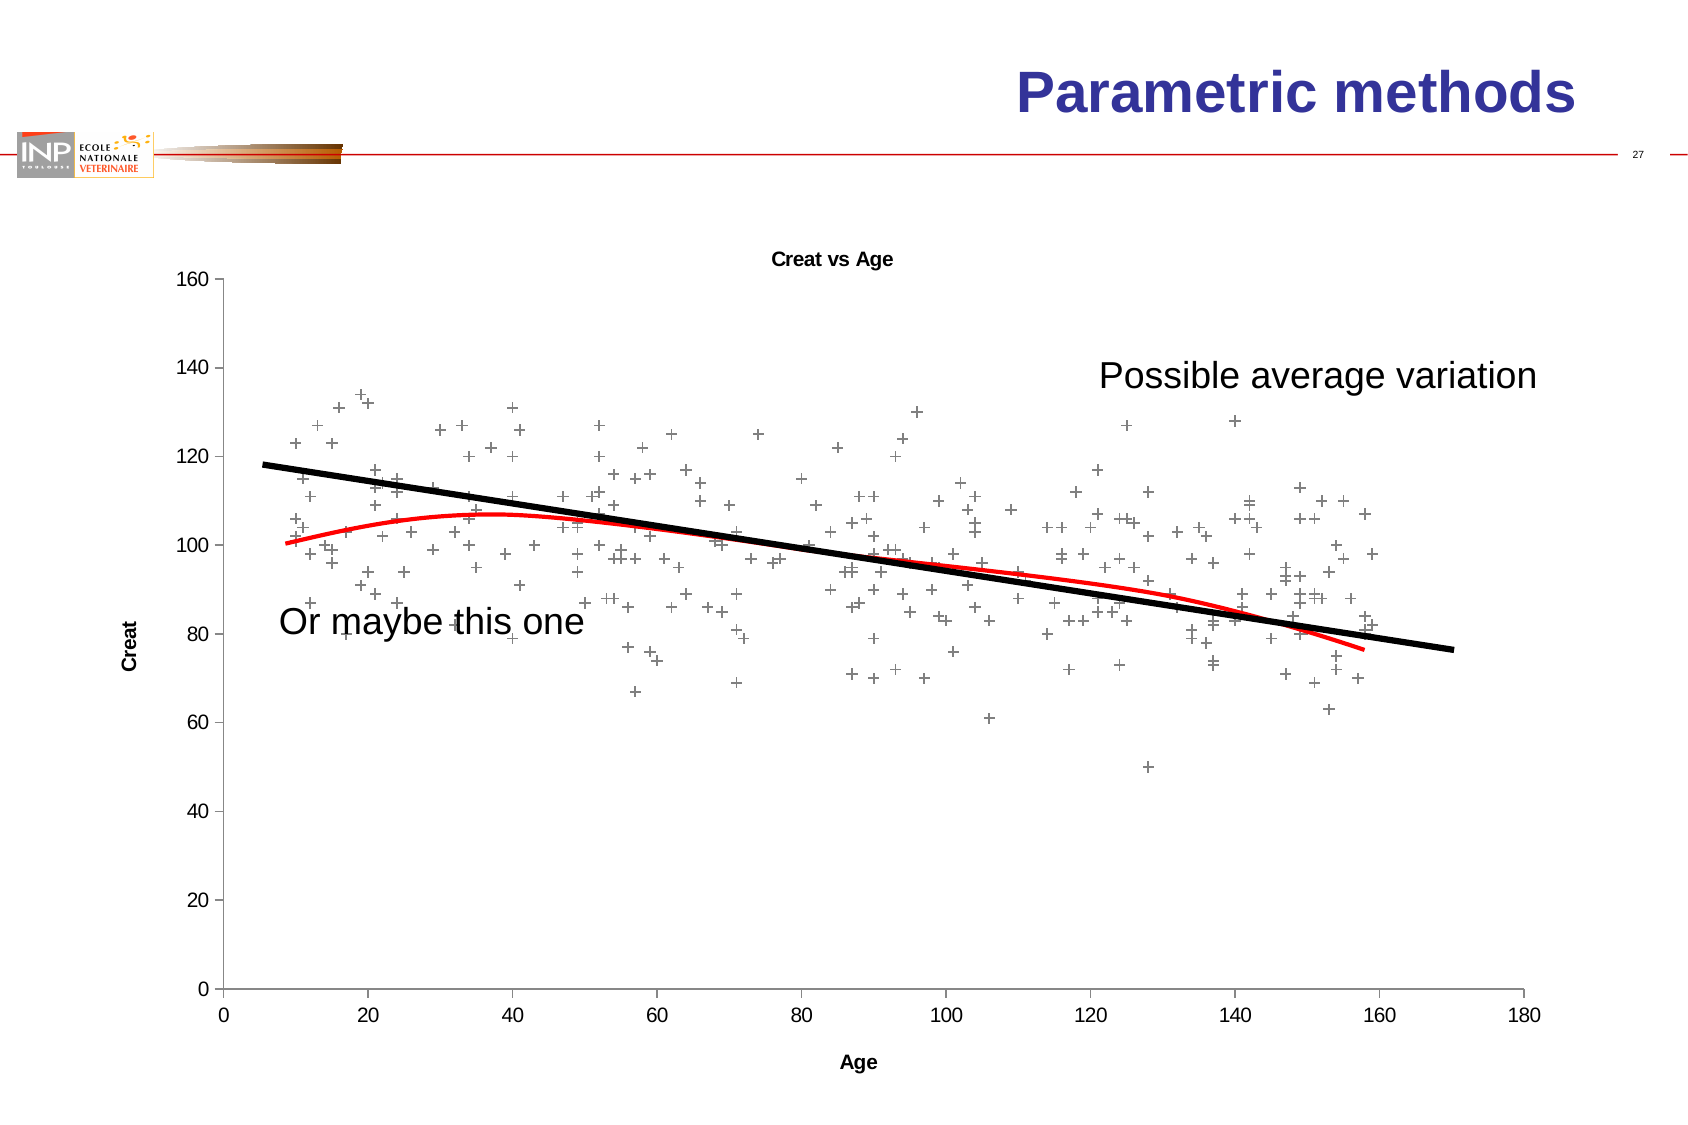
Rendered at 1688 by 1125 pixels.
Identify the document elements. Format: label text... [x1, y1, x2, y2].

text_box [262, 464, 1455, 651]
title Parametric methods [80, 31, 1609, 147]
picture [17, 132, 154, 178]
chart [110, 215, 1561, 1084]
